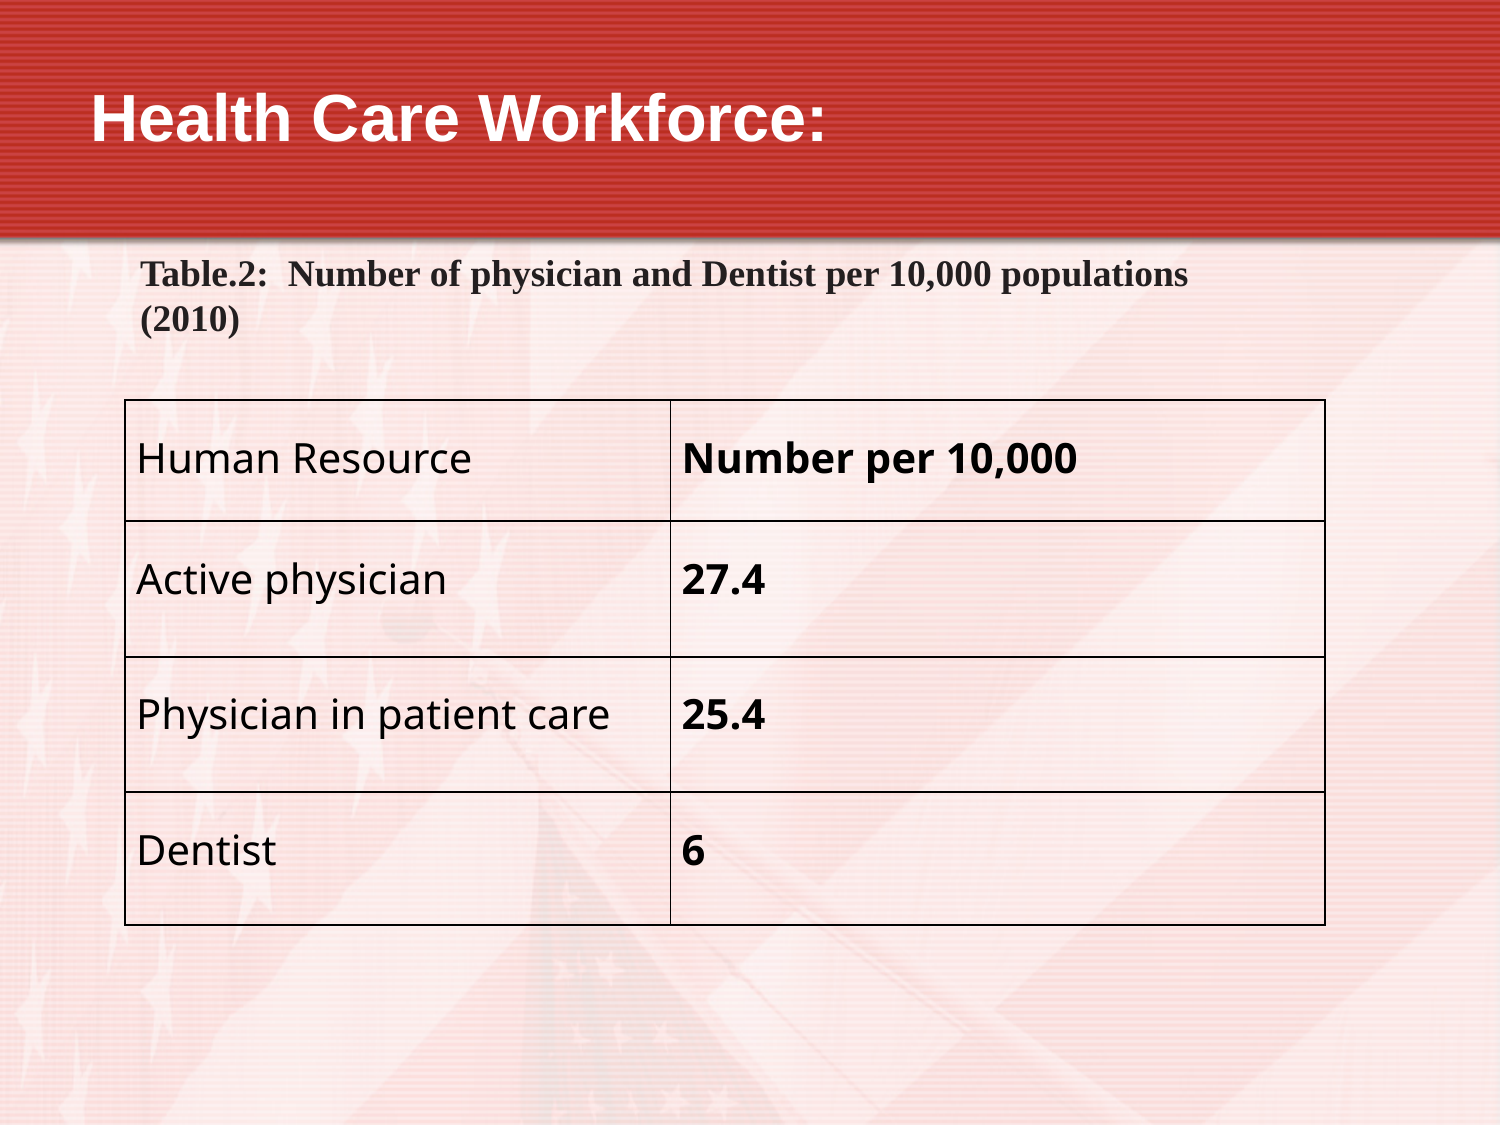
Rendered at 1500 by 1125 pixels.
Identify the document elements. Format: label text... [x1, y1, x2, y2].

table_cell Physician in patient care [126, 658, 670, 791]
table_cell 6 [671, 793, 1324, 924]
table_cell 27.4 [671, 522, 1324, 656]
table_header Human Resource [126, 401, 670, 520]
table_cell 25.4 [671, 658, 1324, 791]
table_cell Dentist [126, 793, 670, 924]
table_cell Active physician [126, 522, 670, 656]
table_header Number per 10,000 [671, 401, 1324, 520]
title Health Care Workforce: [75, 45, 1375, 163]
text_box Table.2: Number of physician and Dentist per 10,000 populations (2010) [125, 241, 1275, 392]
picture [0, 0, 1500, 1125]
